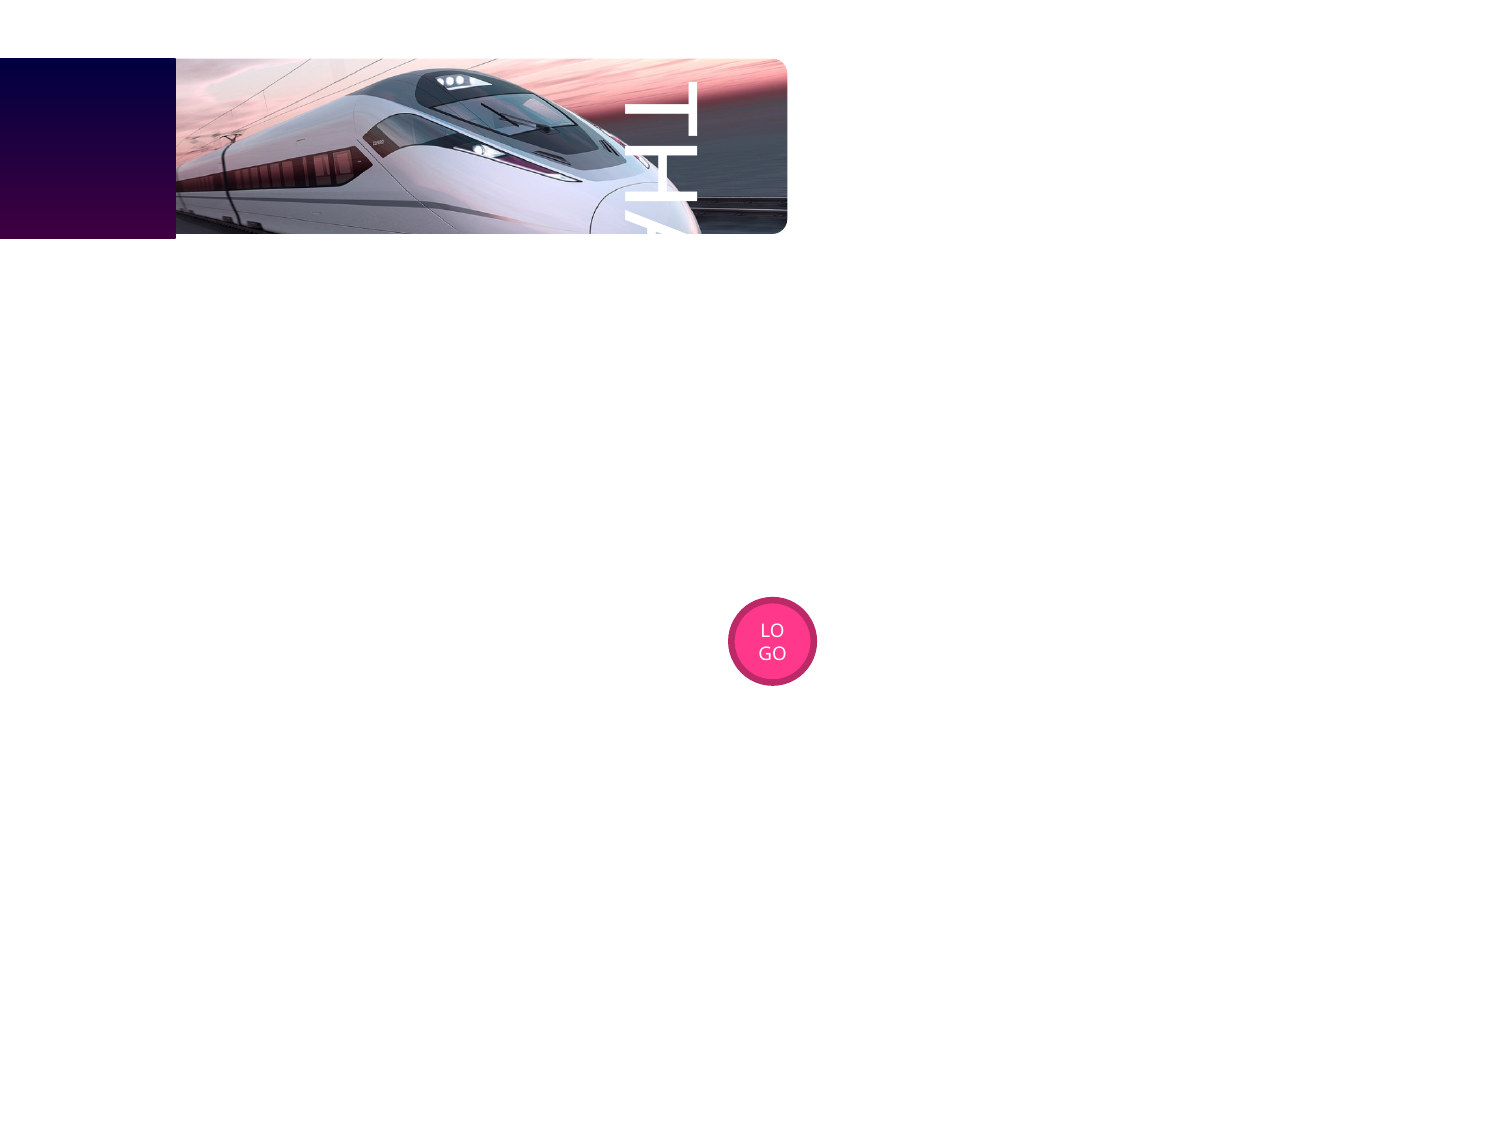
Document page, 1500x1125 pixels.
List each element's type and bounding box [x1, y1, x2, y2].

text_box [595, 65, 935, 780]
picture [158, 58, 785, 234]
